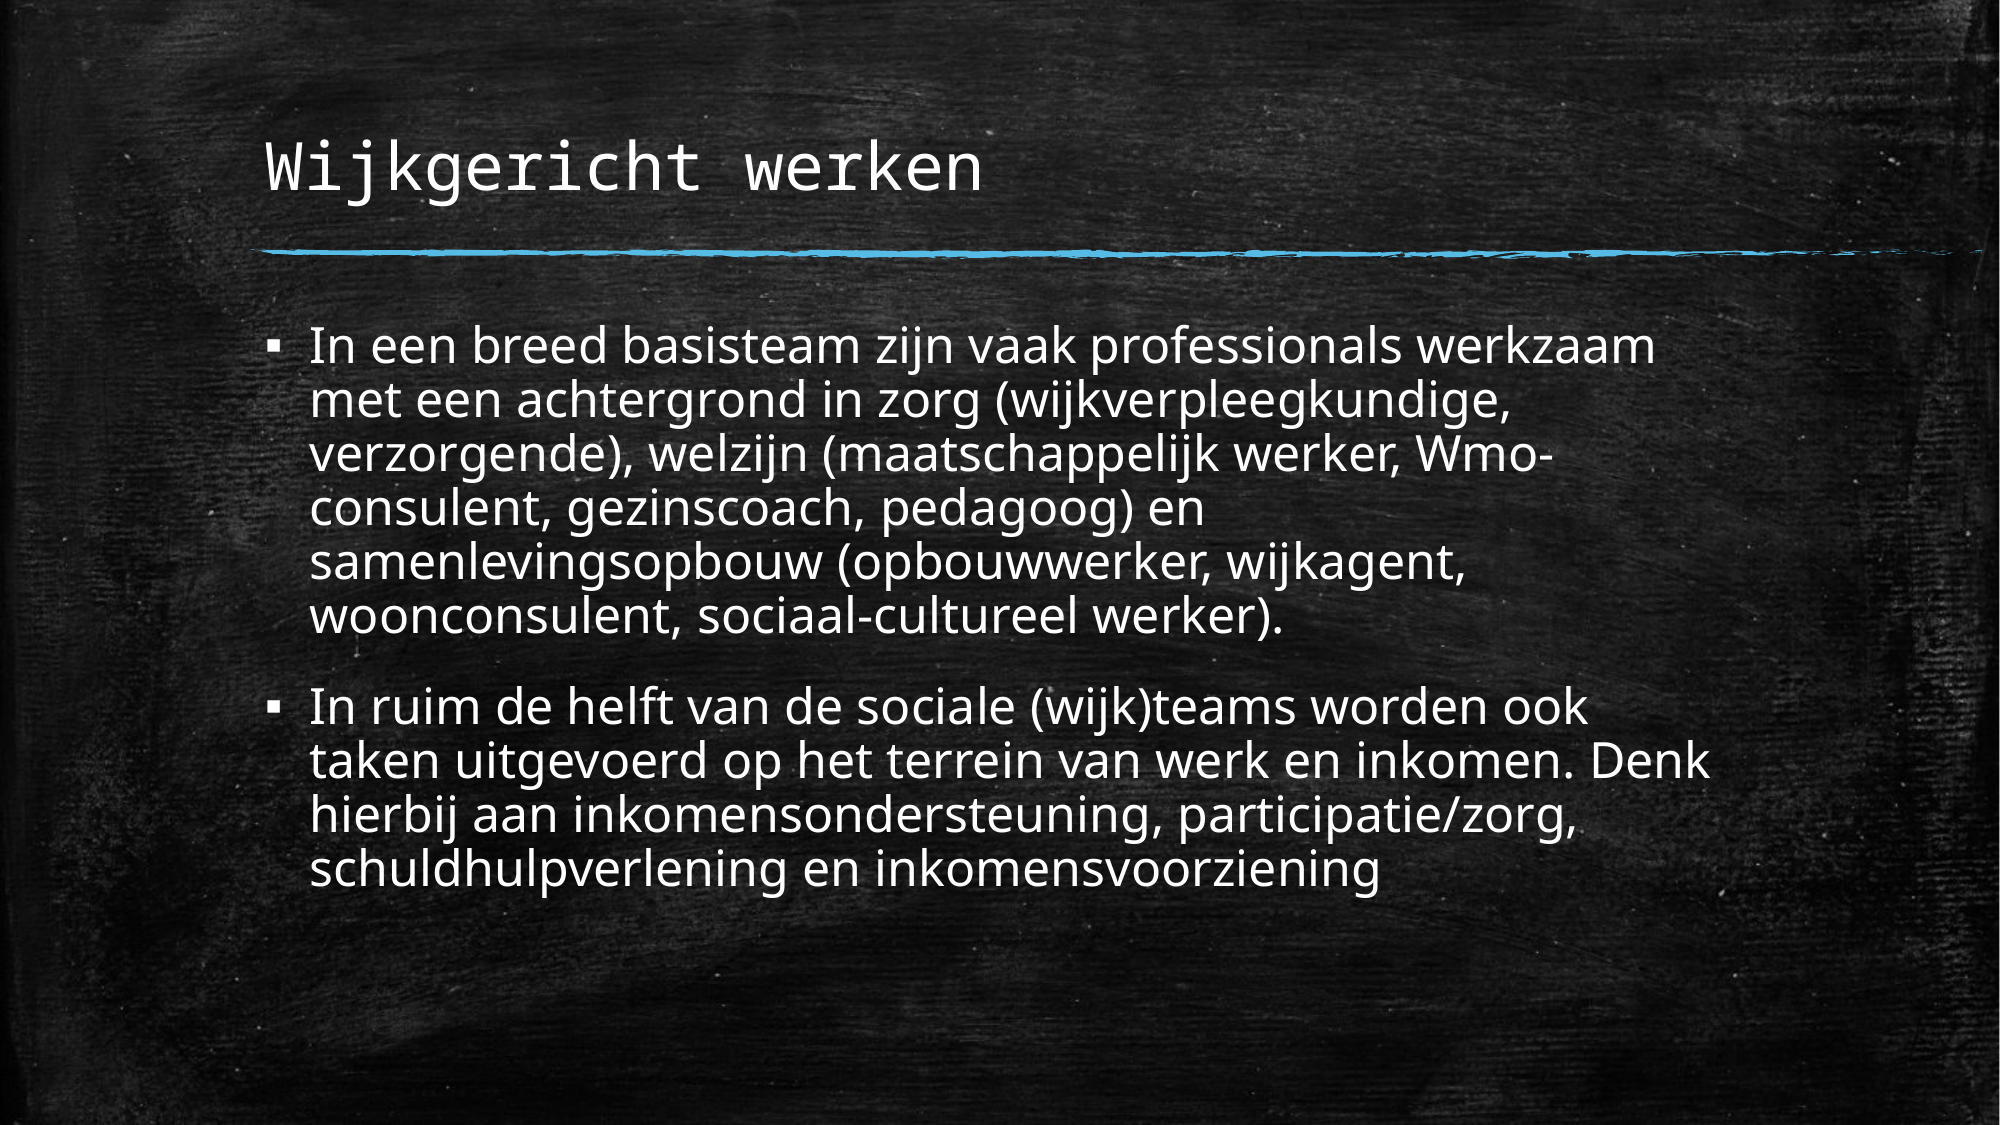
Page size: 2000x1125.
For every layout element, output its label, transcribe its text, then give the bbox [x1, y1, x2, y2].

list In een breed basisteam zijn vaak professionals werkzaam met een achtergrond in zorg (wijkverpleegkundige, verzorgende), welzijn (maatschappelijk werker, Wmo-consulent, gezinscoach, pedagoog) en samenlevingsopbouw (opbouwwerker, wijkagent, woonconsulent, sociaal-cultureel werker). In ruim de helft van de sociale (wijk)teams worden ook taken uitgevoerd op het terrein van werk en inkomen. Denk hierbij aan inkomensondersteuning, participatie/zorg, schuldhulpverlening en inkomensvoorziening [249, 312, 1750, 1013]
title Wijkgericht werken [249, 45, 1750, 213]
